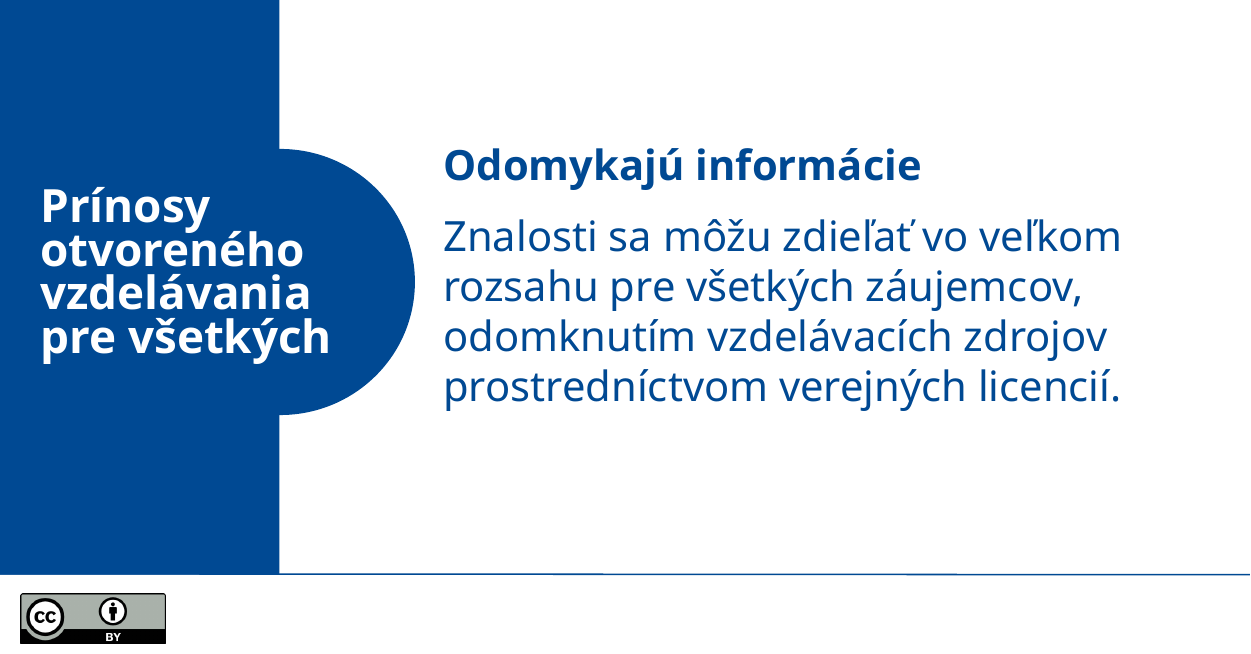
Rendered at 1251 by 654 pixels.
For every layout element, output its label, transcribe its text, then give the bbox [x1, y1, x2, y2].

text_box [187, 378, 374, 416]
text_box Prínosy otvoreného vzdelávania pre všetkých [25, 171, 409, 378]
picture [20, 592, 166, 645]
text_box [0, 582, 1250, 654]
text_box [409, 242, 415, 322]
text_box Odomykajú informácie Znalosti sa môžu zdieľať vo veľkom rozsahu pre všetkých záujemcov, odomknutím vzdelávacích zdrojov prostredníctvom verejných licencií. [428, 124, 1178, 425]
text_box [0, 0, 280, 573]
text_box [206, 148, 355, 171]
